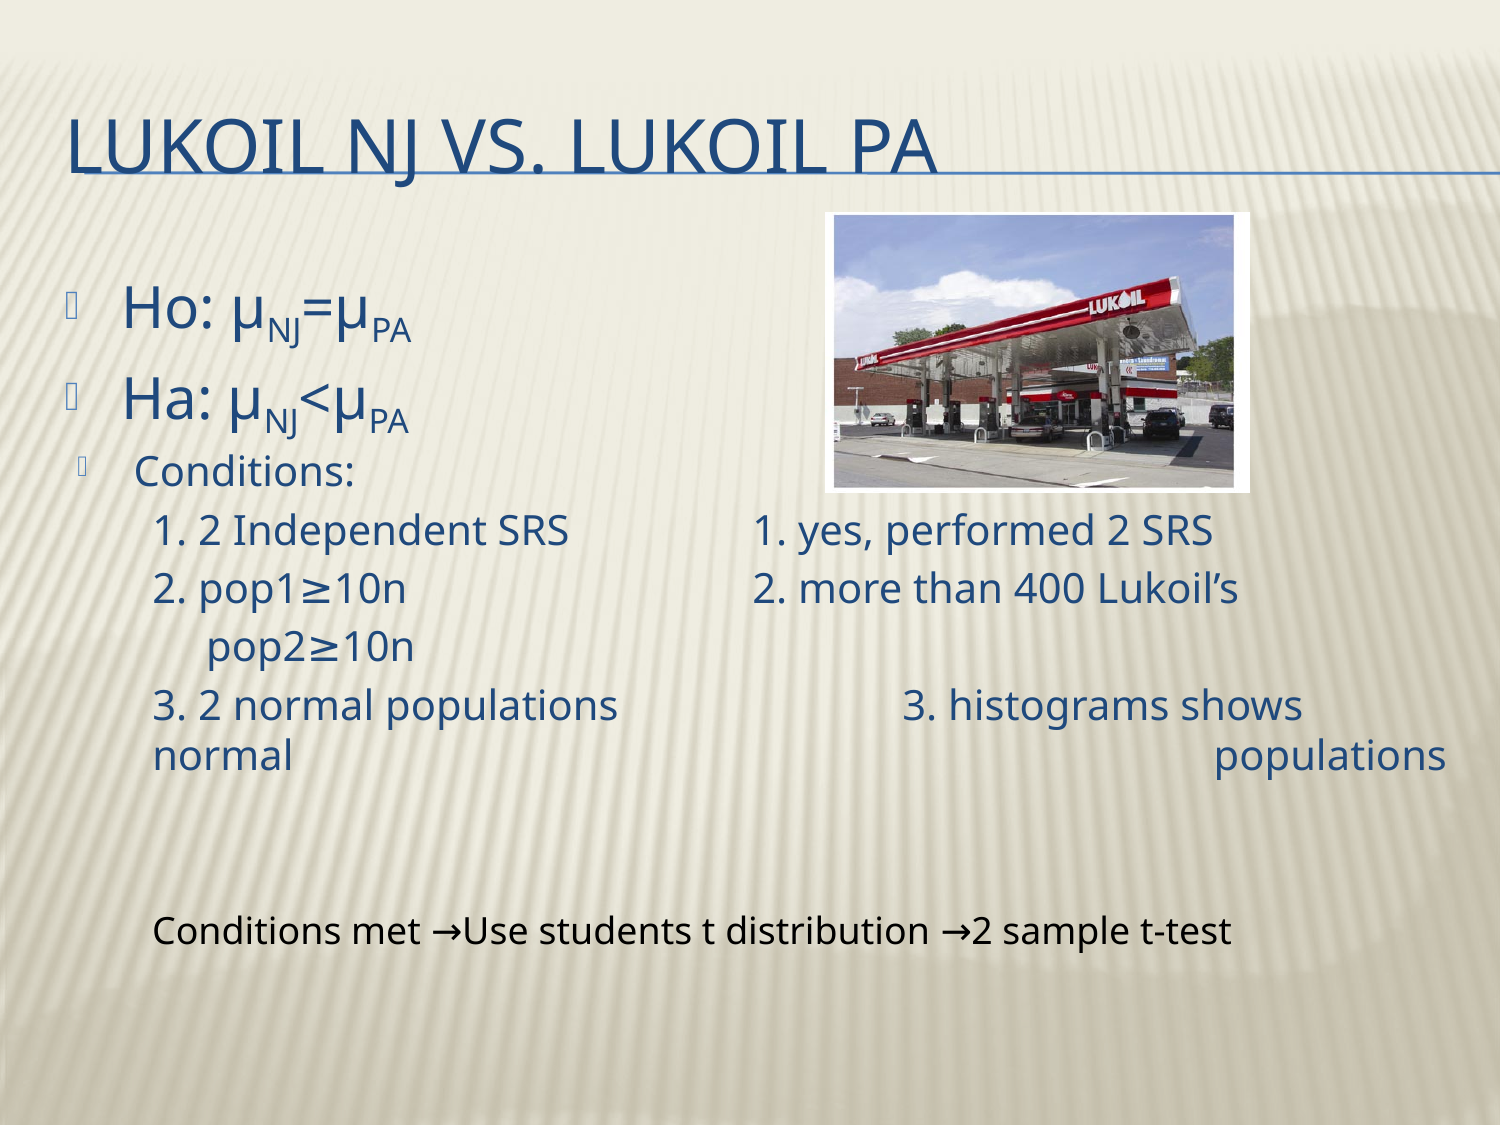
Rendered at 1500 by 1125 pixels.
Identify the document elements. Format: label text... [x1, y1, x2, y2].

title Lukoil nj vs. Lukoil pa [49, 75, 1475, 213]
picture [824, 212, 1251, 493]
list Conditions: 1. 2 Independent SRS 1. yes, performed 2 SRS 2. pop1≥10n 2. more than 400 Lukoil’s pop2≥10n 3. 2 normal populations 3. histograms shows normal populations [62, 437, 1463, 900]
list Ho: µNJ=µPA Ha: µNJ<µPA [50, 262, 738, 1038]
text_box Conditions met →Use students t distribution →2 sample t-test [137, 899, 1350, 960]
